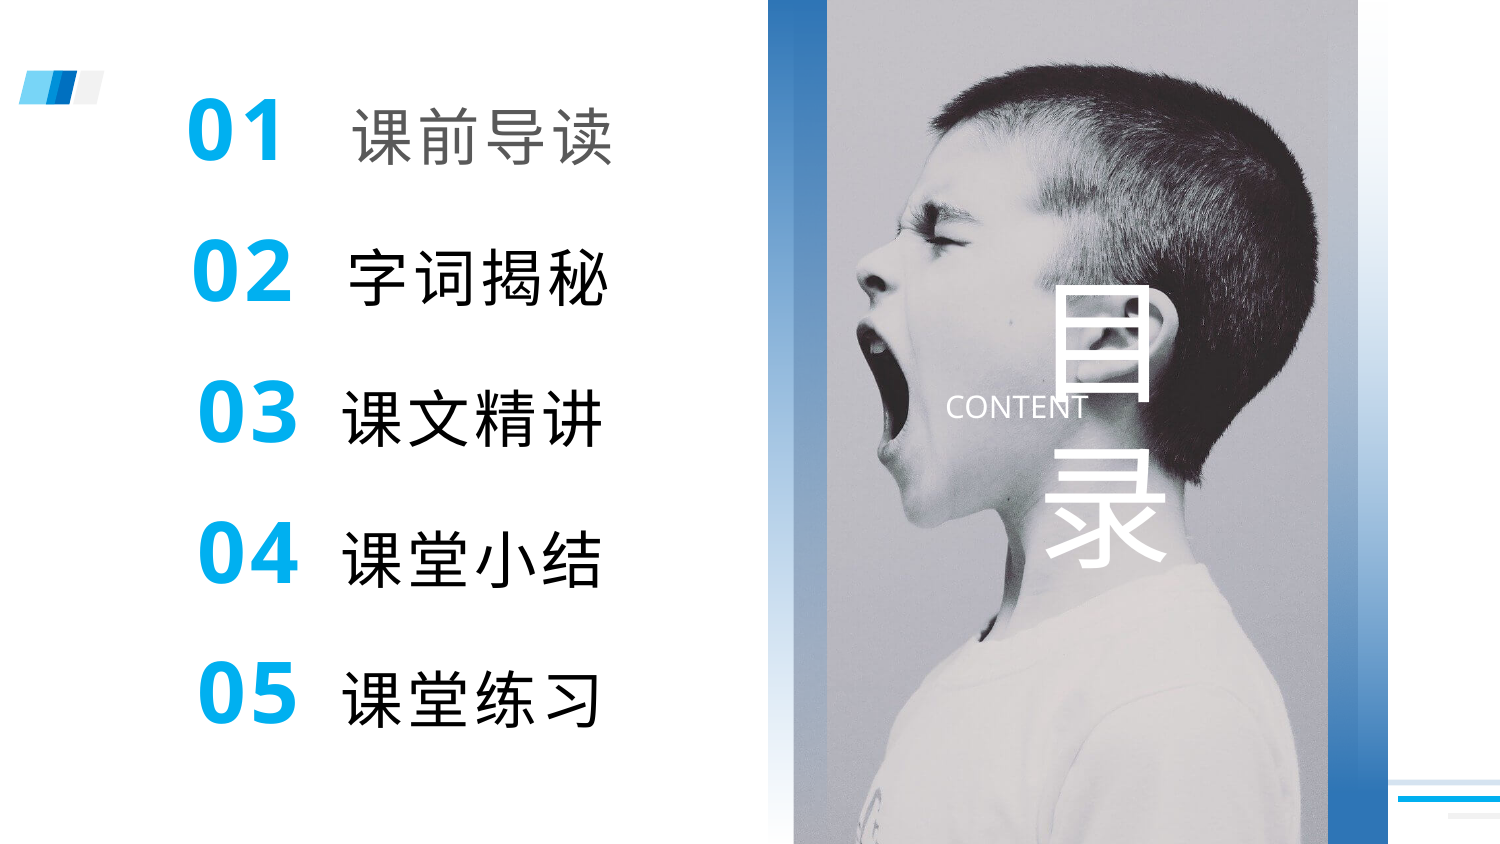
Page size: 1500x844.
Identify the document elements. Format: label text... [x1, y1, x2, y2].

text_box 03 课文精讲 [150, 357, 651, 460]
picture [793, 0, 1358, 844]
text_box 04 课堂小结 [150, 497, 651, 601]
text_box [1358, 0, 1388, 844]
text_box 01 课前导读 [150, 75, 651, 178]
text_box [767, 0, 793, 844]
text_box 02 字词揭秘 [150, 216, 651, 319]
text_box 05 课堂练习 [150, 638, 651, 742]
